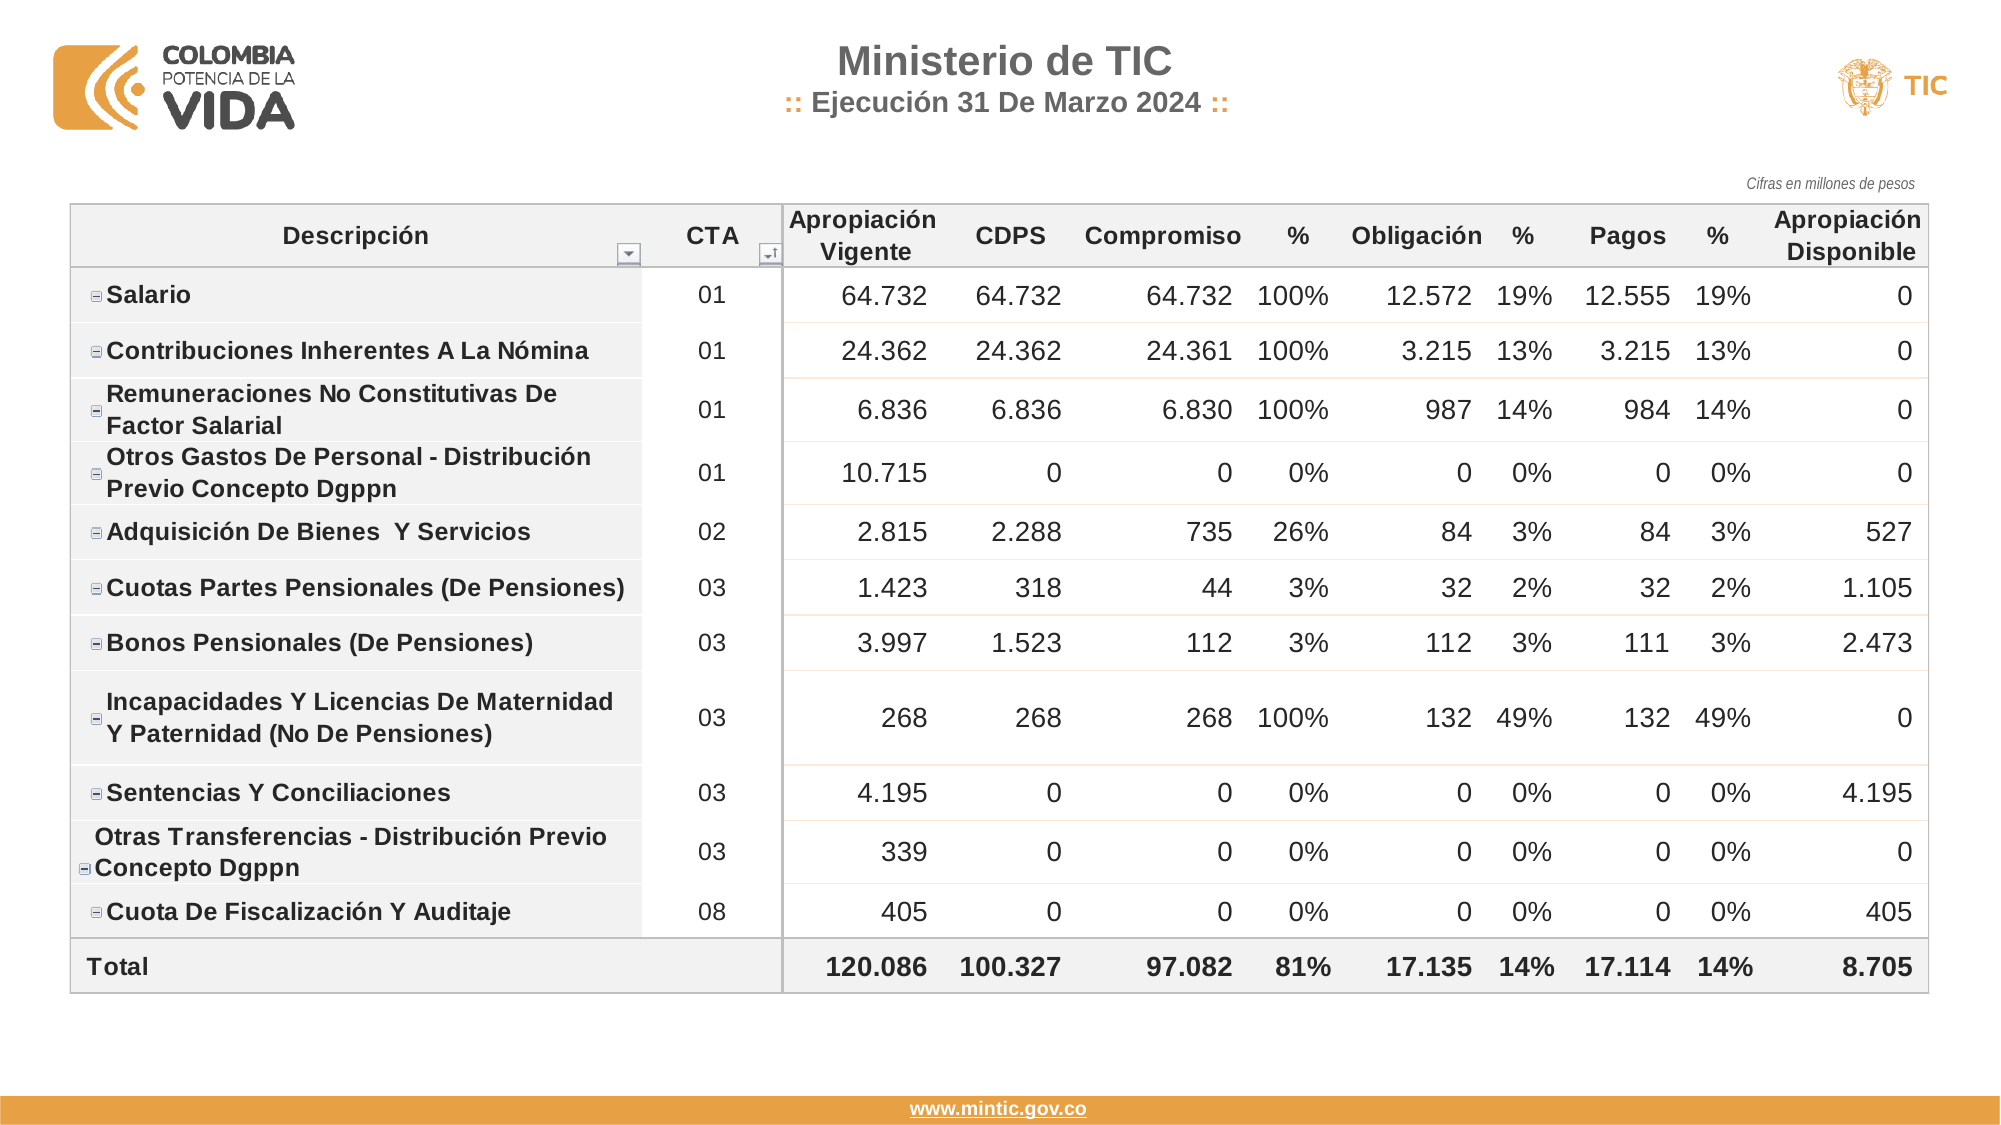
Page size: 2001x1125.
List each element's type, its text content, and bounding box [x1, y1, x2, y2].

text_box Ministerio de TIC :: Ejecución 31 De Marzo 2024 :: [213, 25, 1809, 126]
picture [0, 0, 2001, 1125]
text_box www.mintic.gov.co [908, 1094, 1092, 1120]
text_box Cifras en millones de pesos [1575, 165, 1931, 201]
